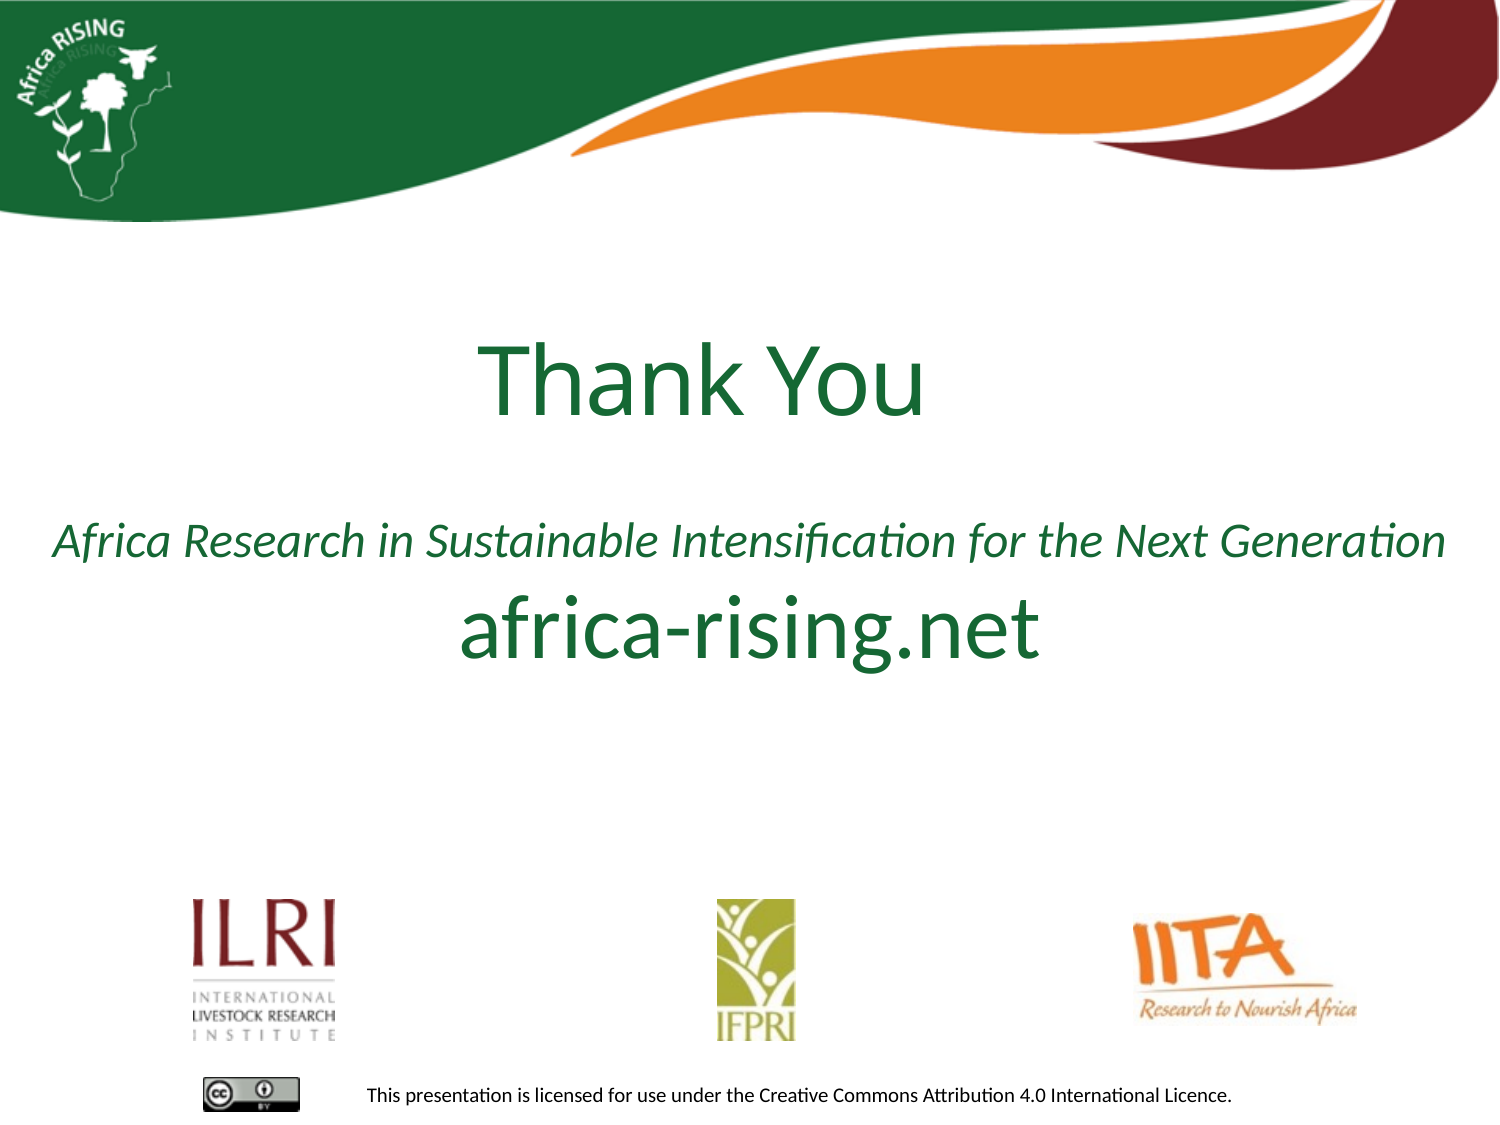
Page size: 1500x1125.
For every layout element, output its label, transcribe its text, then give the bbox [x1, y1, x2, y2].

picture [0, 0, 1499, 222]
picture [1133, 913, 1357, 1026]
picture [203, 1077, 300, 1112]
picture [717, 899, 796, 1041]
text_box Thank You [78, 312, 1329, 500]
picture [193, 899, 335, 1041]
